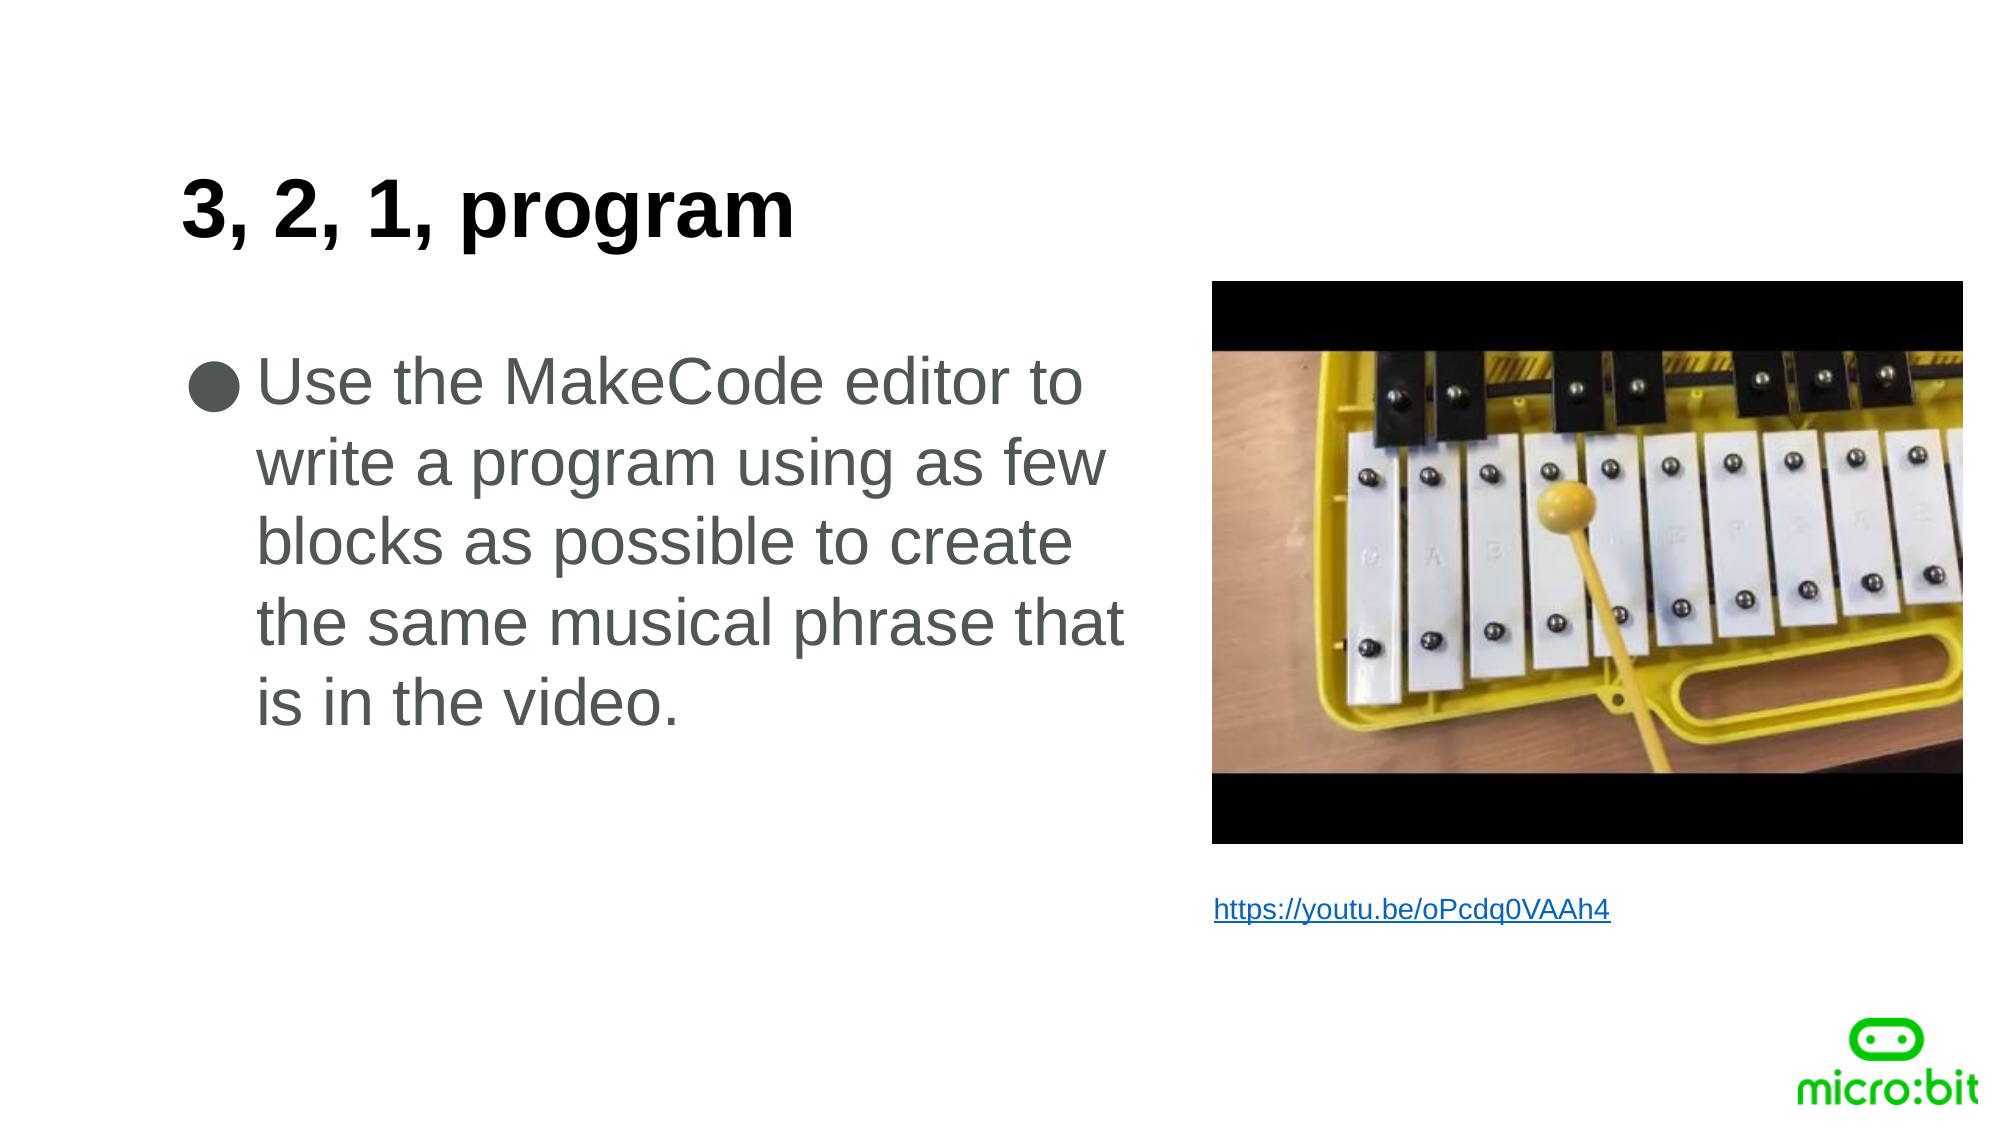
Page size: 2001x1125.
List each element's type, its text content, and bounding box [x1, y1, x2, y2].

text_box https://youtu.be/oPcdq0VAAh4 [1198, 883, 1626, 933]
text_box 3, 2, 1, program Use the MakeCode editor to write a program using as few blocks as possible to create the same musical phrase that is in the video. [166, 60, 1182, 884]
picture [1212, 281, 1963, 844]
picture [1797, 1017, 1978, 1106]
